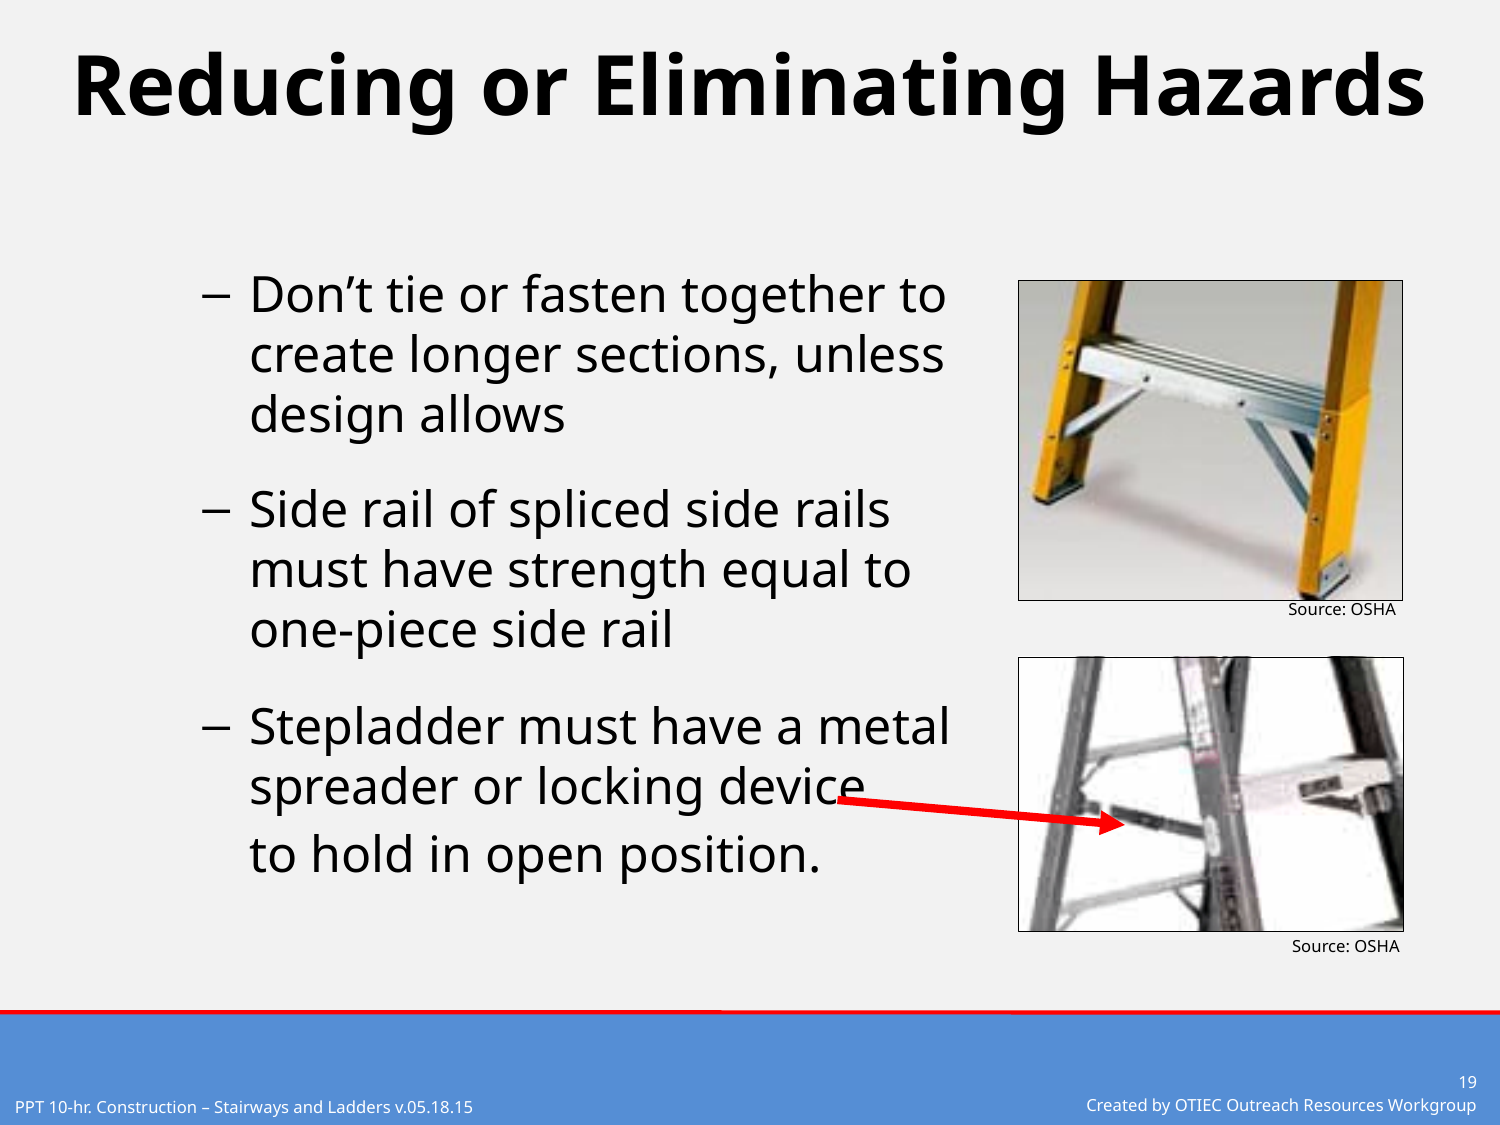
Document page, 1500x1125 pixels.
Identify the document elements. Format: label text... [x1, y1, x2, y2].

picture [1018, 656, 1404, 932]
picture [1018, 280, 1404, 601]
title Reducing or Eliminating Hazards [0, 24, 1500, 150]
text_box Source: OSHA [1251, 591, 1416, 627]
text_box Source: OSHA [1254, 928, 1419, 963]
list Don’t tie or fasten together to create longer sections, unless design allows Side rail of spliced side rails must have strength equal to one-piece side rail Stepladder must have a metal spreader or locking device to hold in open position. [112, 255, 988, 918]
